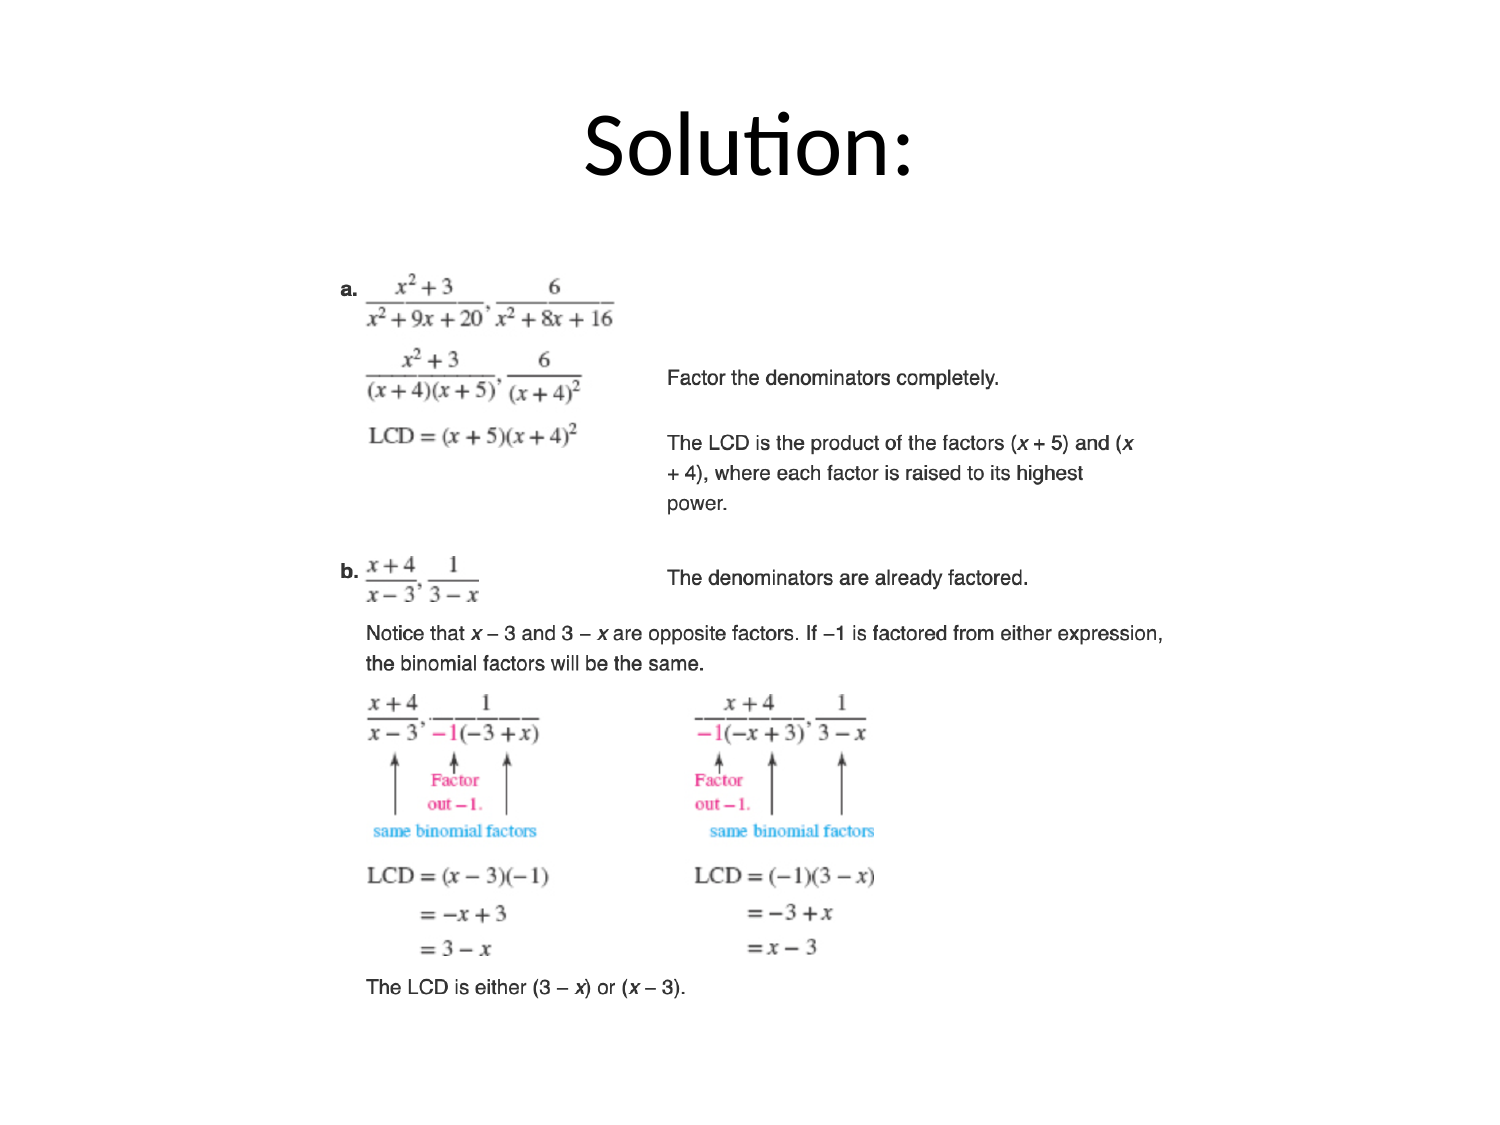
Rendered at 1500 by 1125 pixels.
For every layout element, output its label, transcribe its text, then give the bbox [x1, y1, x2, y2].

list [74, 262, 1426, 1006]
title Solution: [75, 45, 1425, 233]
